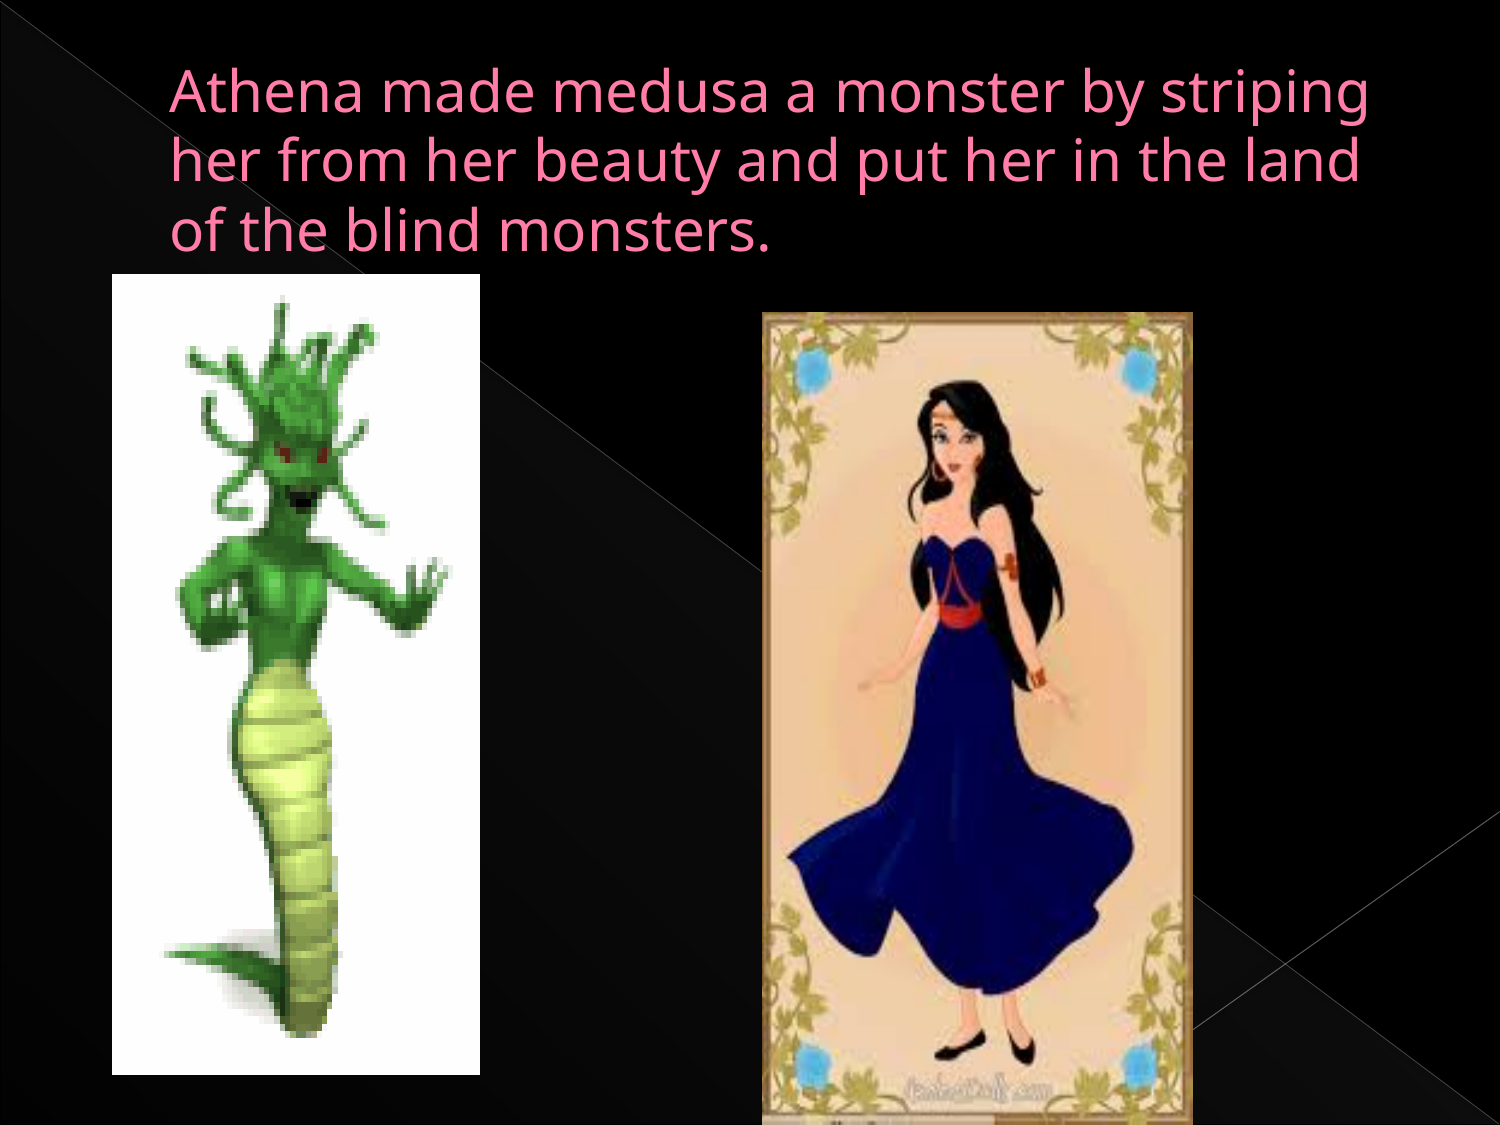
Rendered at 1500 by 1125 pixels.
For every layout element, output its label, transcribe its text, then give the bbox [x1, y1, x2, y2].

title Athena made medusa a monster by striping her from her beauty and put her in the land of the blind monsters. [75, 43, 1425, 274]
picture [112, 274, 480, 1076]
picture [762, 312, 1193, 1125]
